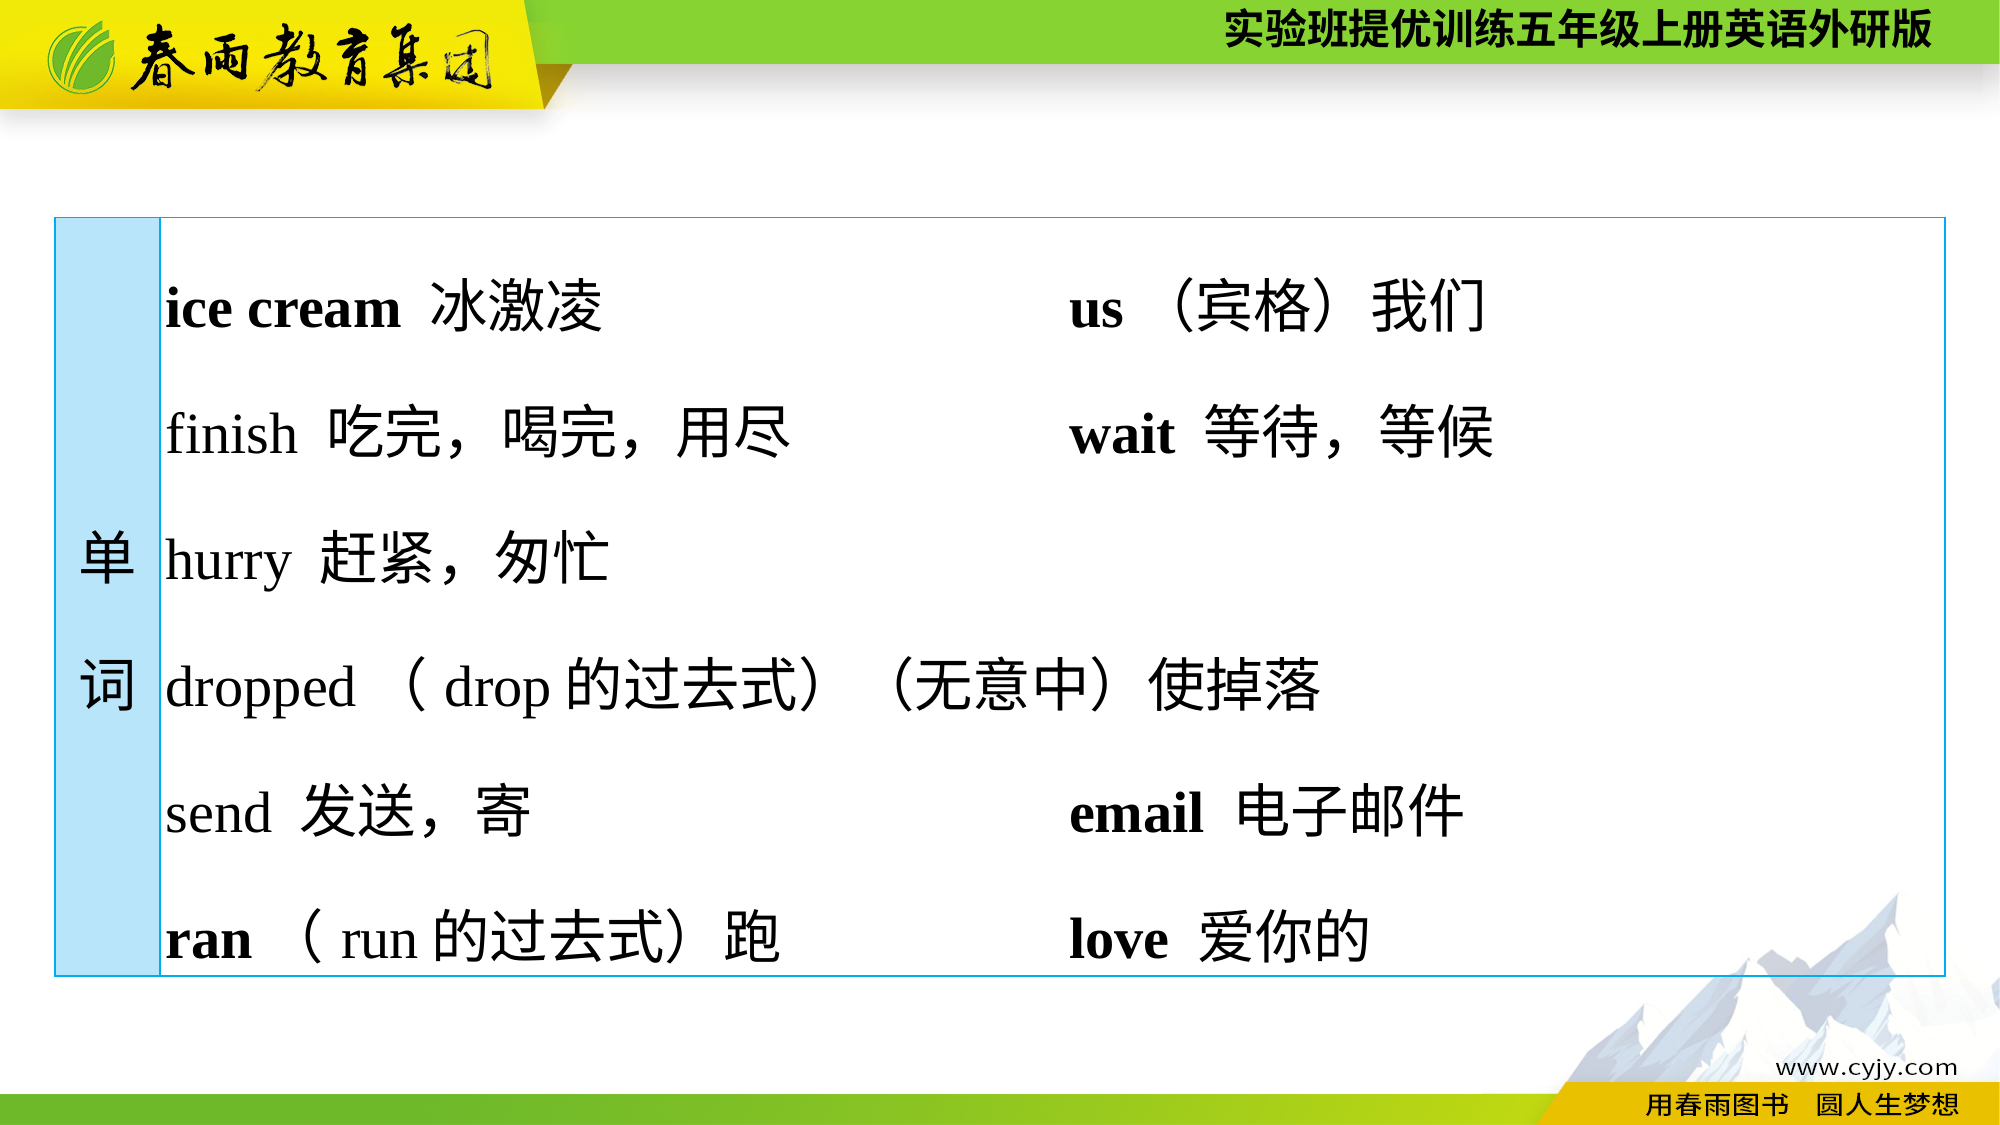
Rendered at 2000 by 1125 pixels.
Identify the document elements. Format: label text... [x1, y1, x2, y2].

picture [0, 0, 2000, 1125]
table_header ice cream 冰激凌 us（宾格）我们 finish 吃完，喝完，用尽 wait 等待，等候 hurry 赶紧，匆忙 dropped（drop的过去式）（无意中）使掉落 send 发送，寄 email 电子邮件 ran（run的过去式）跑 love 爱你的 [161, 218, 1944, 975]
table_header 单 词 [56, 218, 159, 975]
